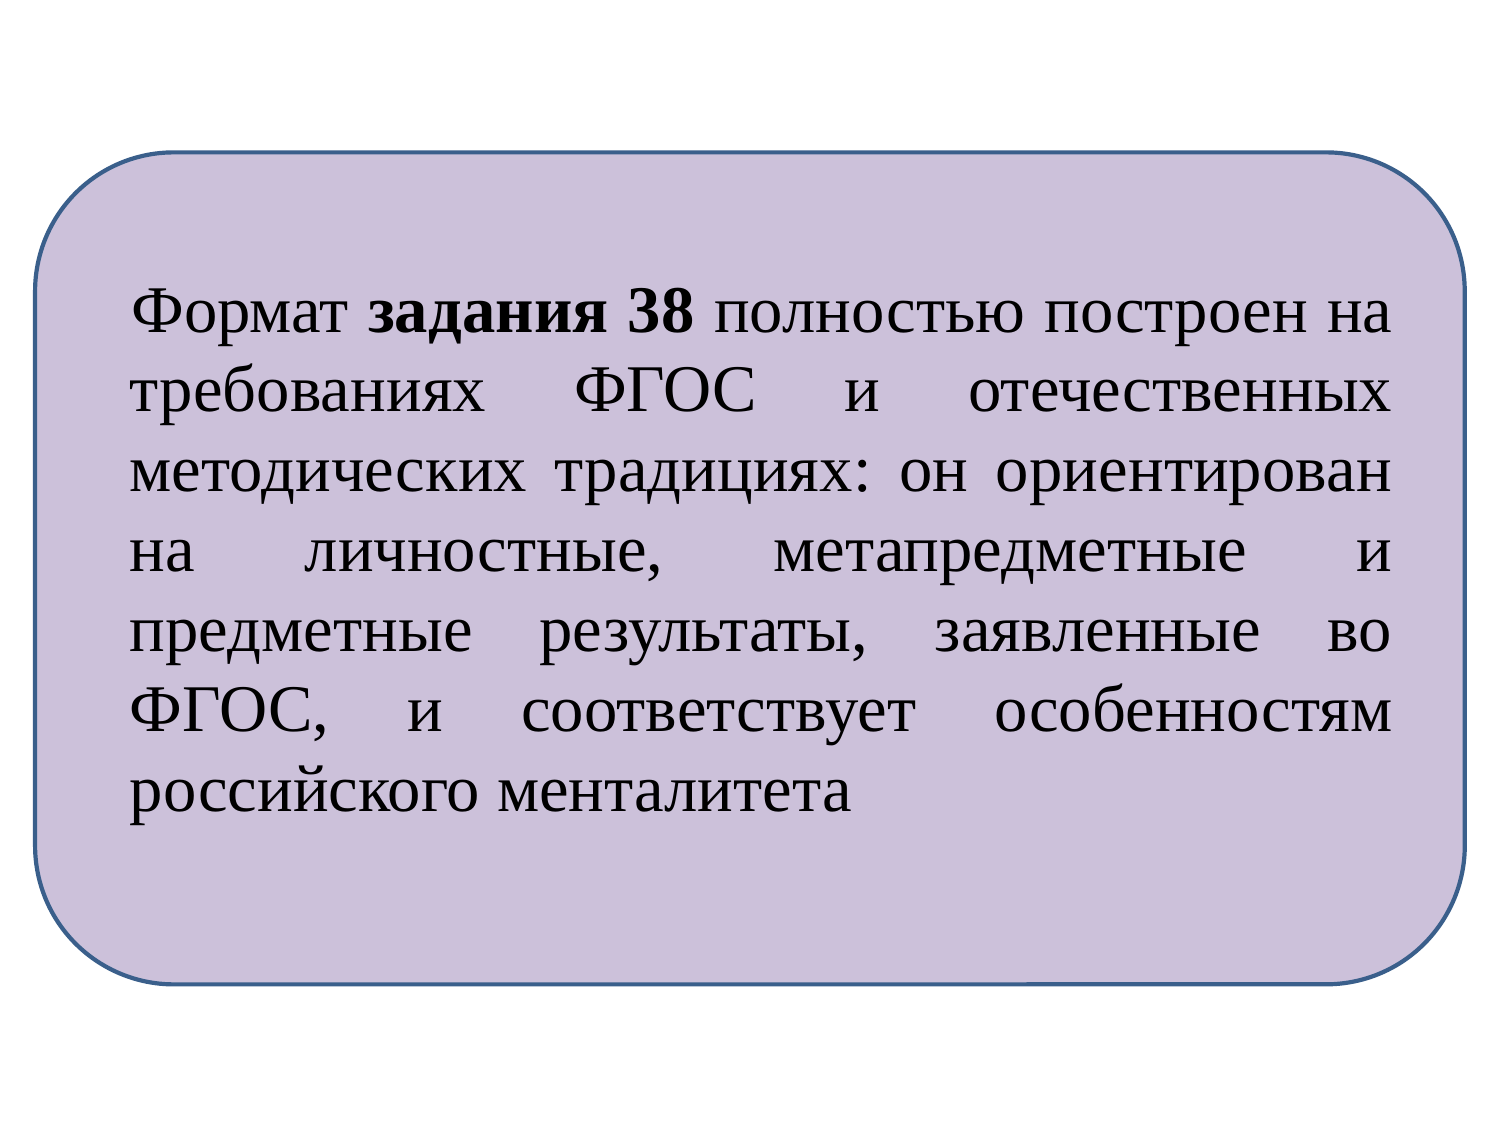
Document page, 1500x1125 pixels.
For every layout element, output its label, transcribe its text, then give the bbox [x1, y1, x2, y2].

text_box [32, 150, 1467, 960]
list Формат задания 38 полностью построен на требованиях ФГОС и отечественных методических традициях: он ориентирован на личностные, метапредметные и предметные результаты, заявленные во ФГОС, и соответствует особенностям российского менталитета [58, 257, 1409, 1001]
